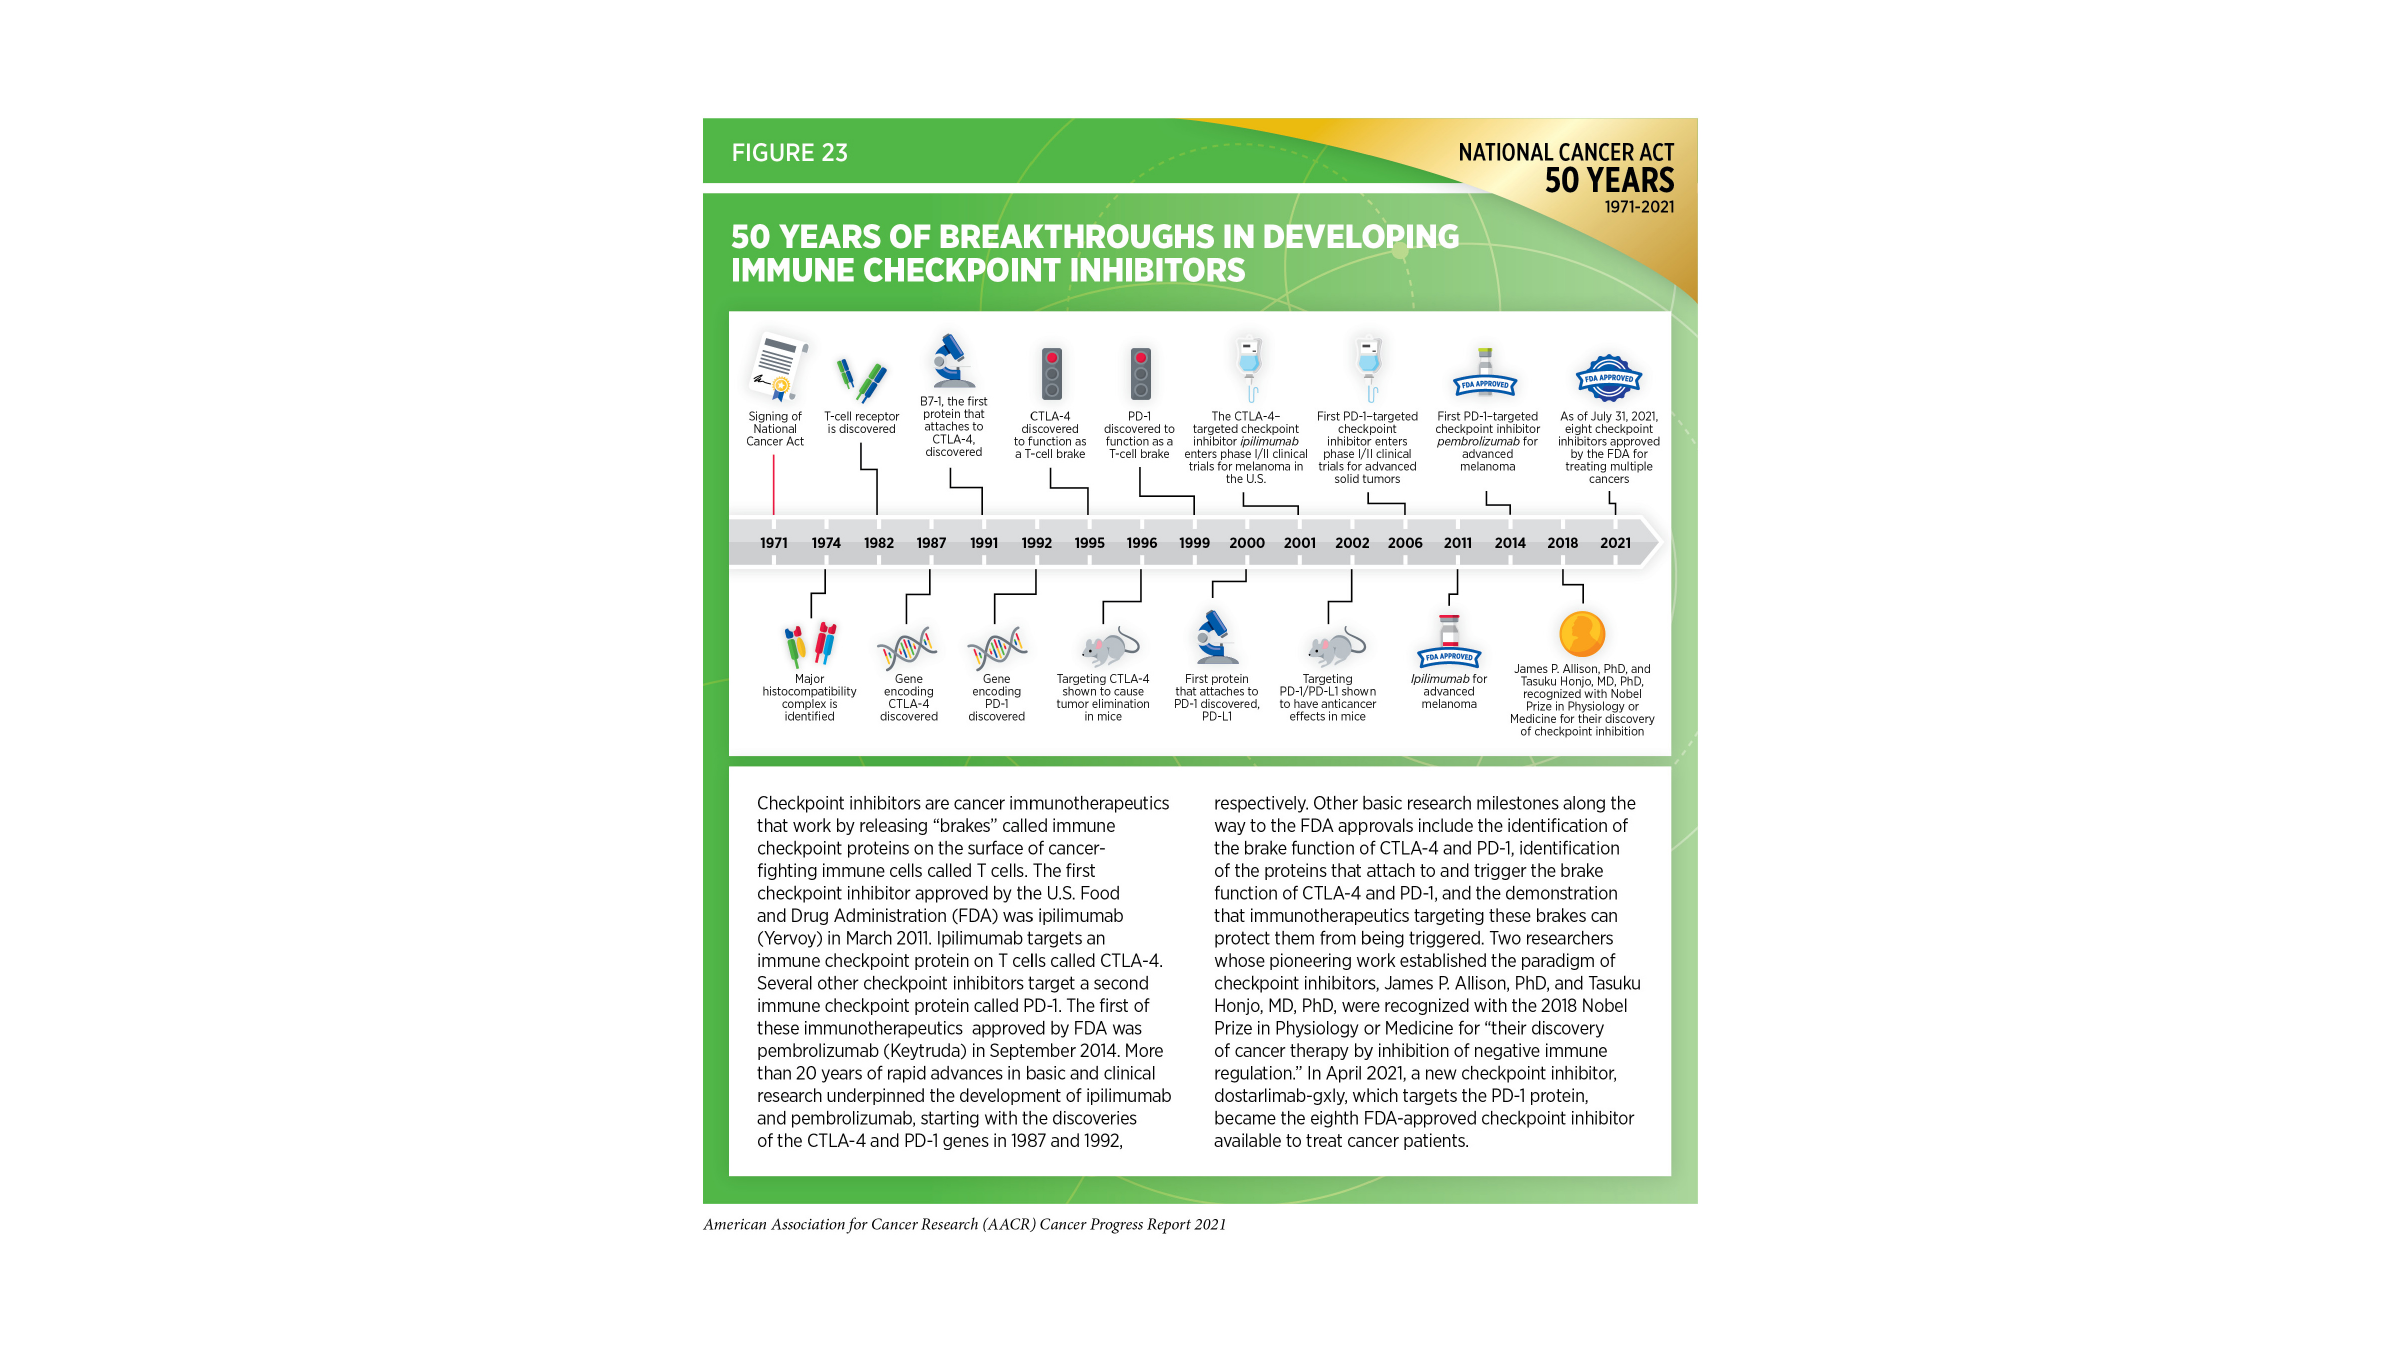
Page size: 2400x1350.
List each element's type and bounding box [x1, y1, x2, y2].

picture [693, 107, 1707, 1243]
